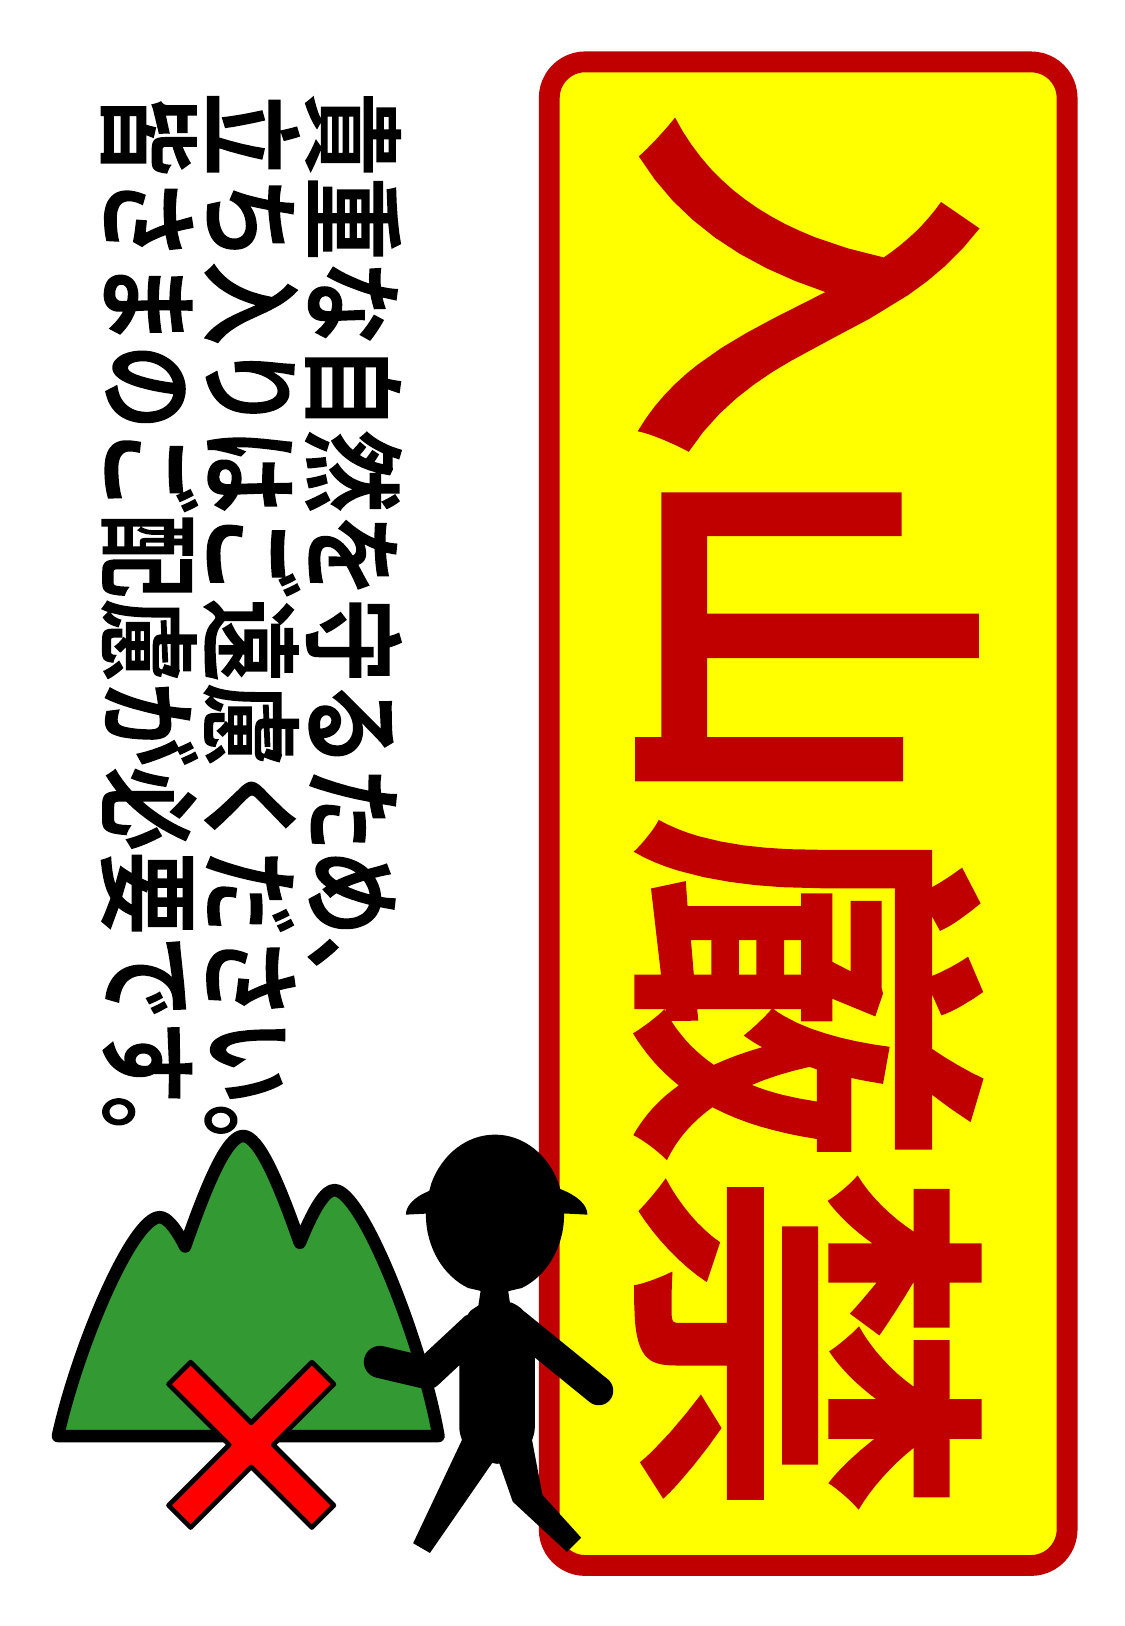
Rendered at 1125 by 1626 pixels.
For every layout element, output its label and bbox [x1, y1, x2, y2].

text_box [57, 1134, 614, 1554]
text_box [547, 59, 1070, 1568]
